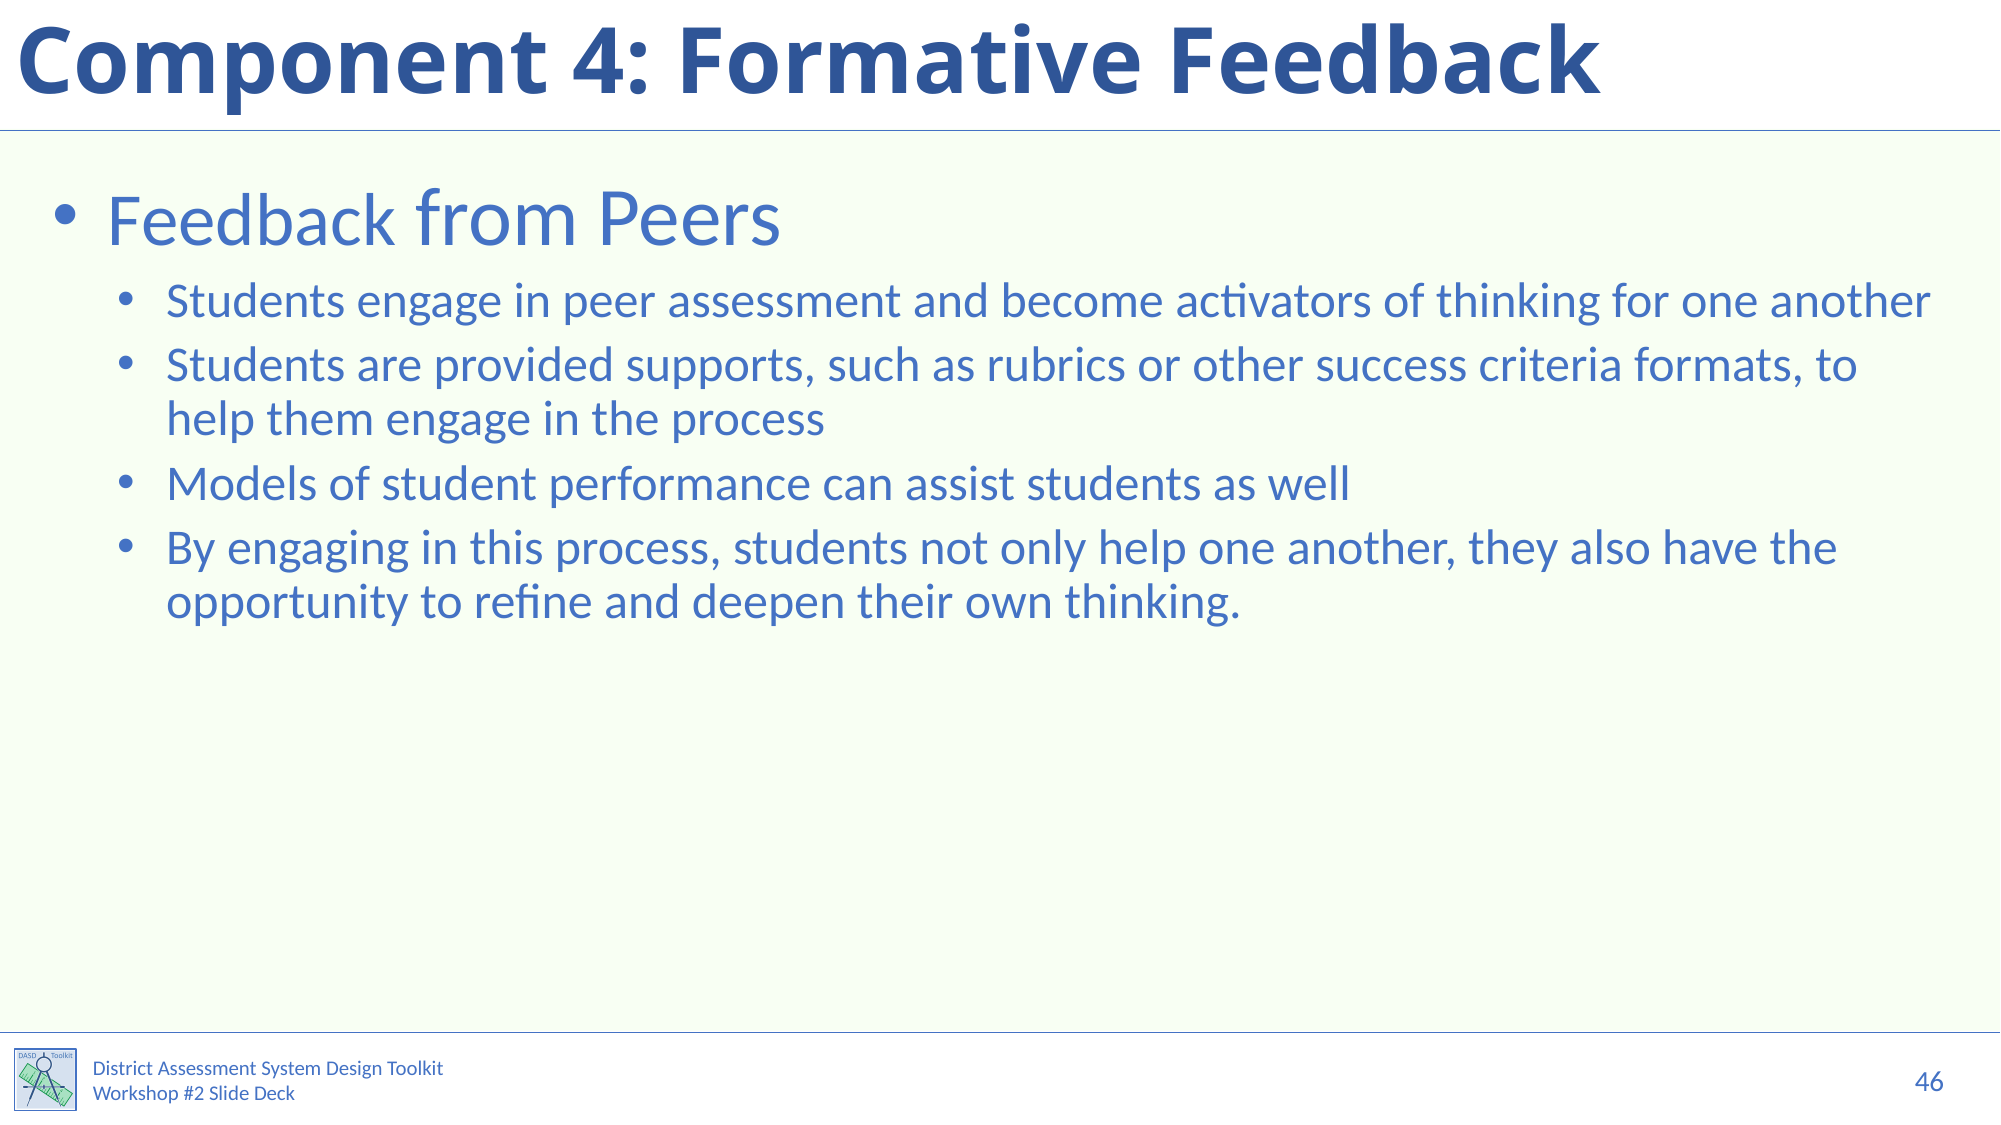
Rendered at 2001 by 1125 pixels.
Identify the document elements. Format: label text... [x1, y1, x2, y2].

title Component 4: Formative Feedback [0, 0, 2000, 129]
picture [15, 1050, 75, 1110]
list Feedback from Peers Students engage in peer assessment and become activators of thinking for one another Students are provided supports, such as rubrics or other success criteria formats, to help them engage in the process Models of student performance can assist students as well By engaging in this process, students not only help one another, they also have the opportunity to refine and deepen their own thinking. [37, 166, 1962, 1002]
